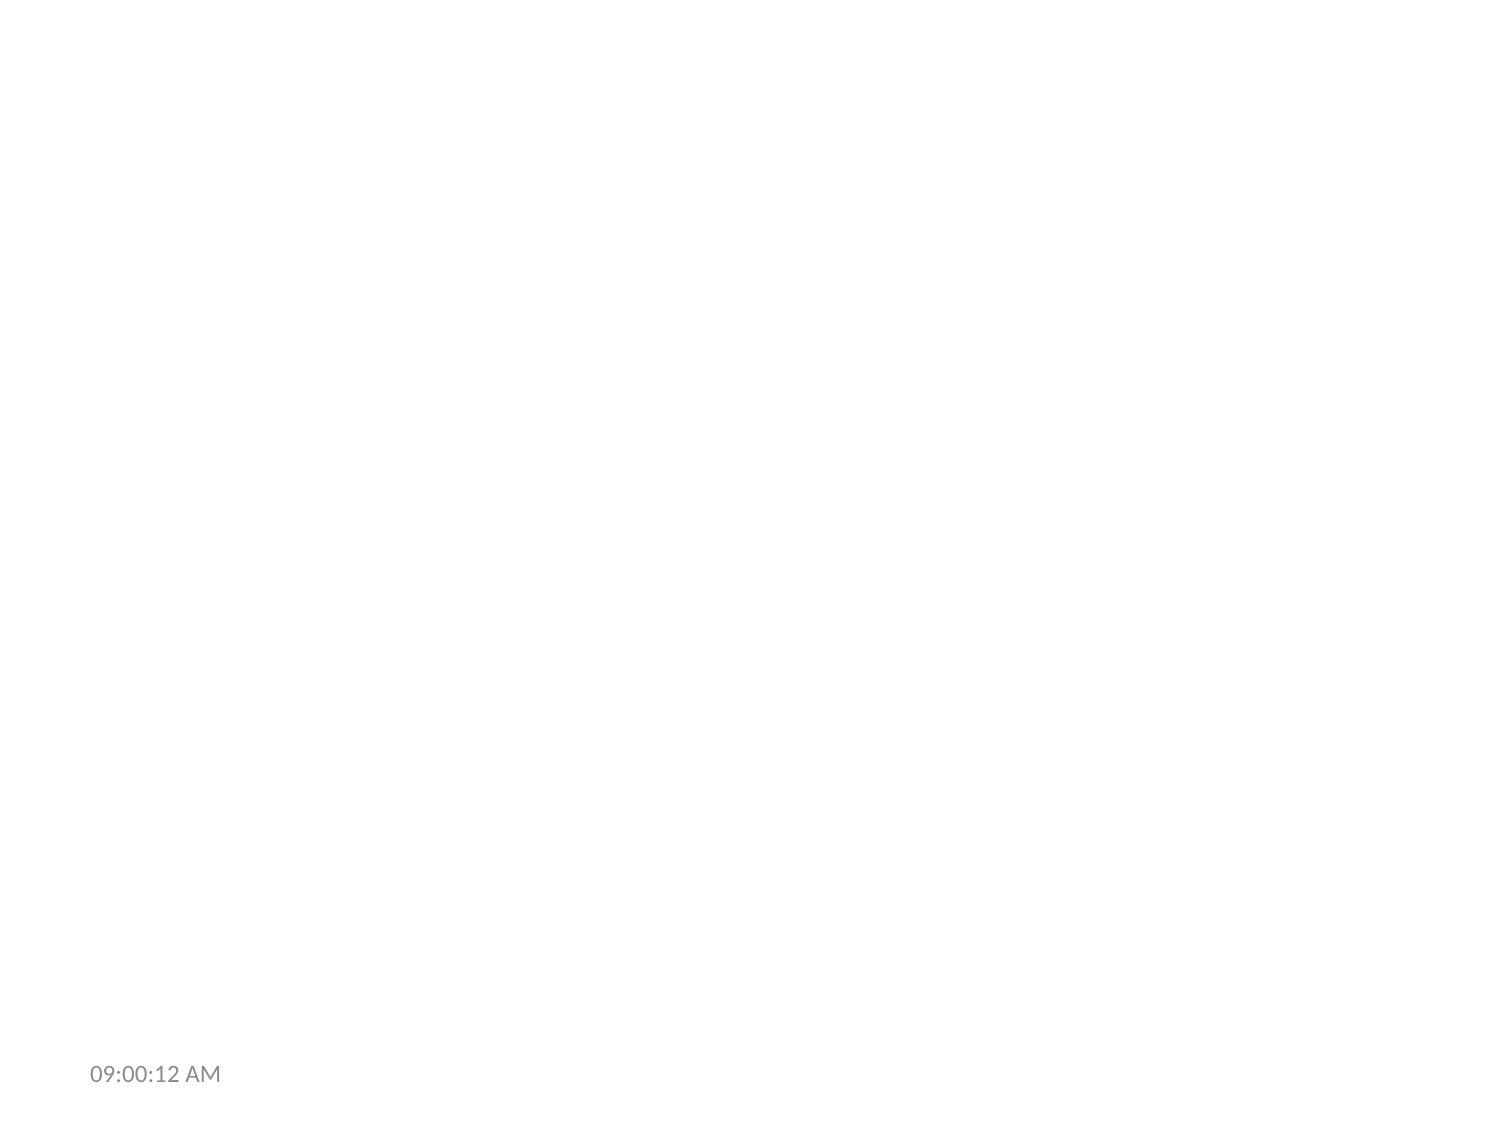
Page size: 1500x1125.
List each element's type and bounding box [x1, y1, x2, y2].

slide_number [75, 1042, 425, 1103]
